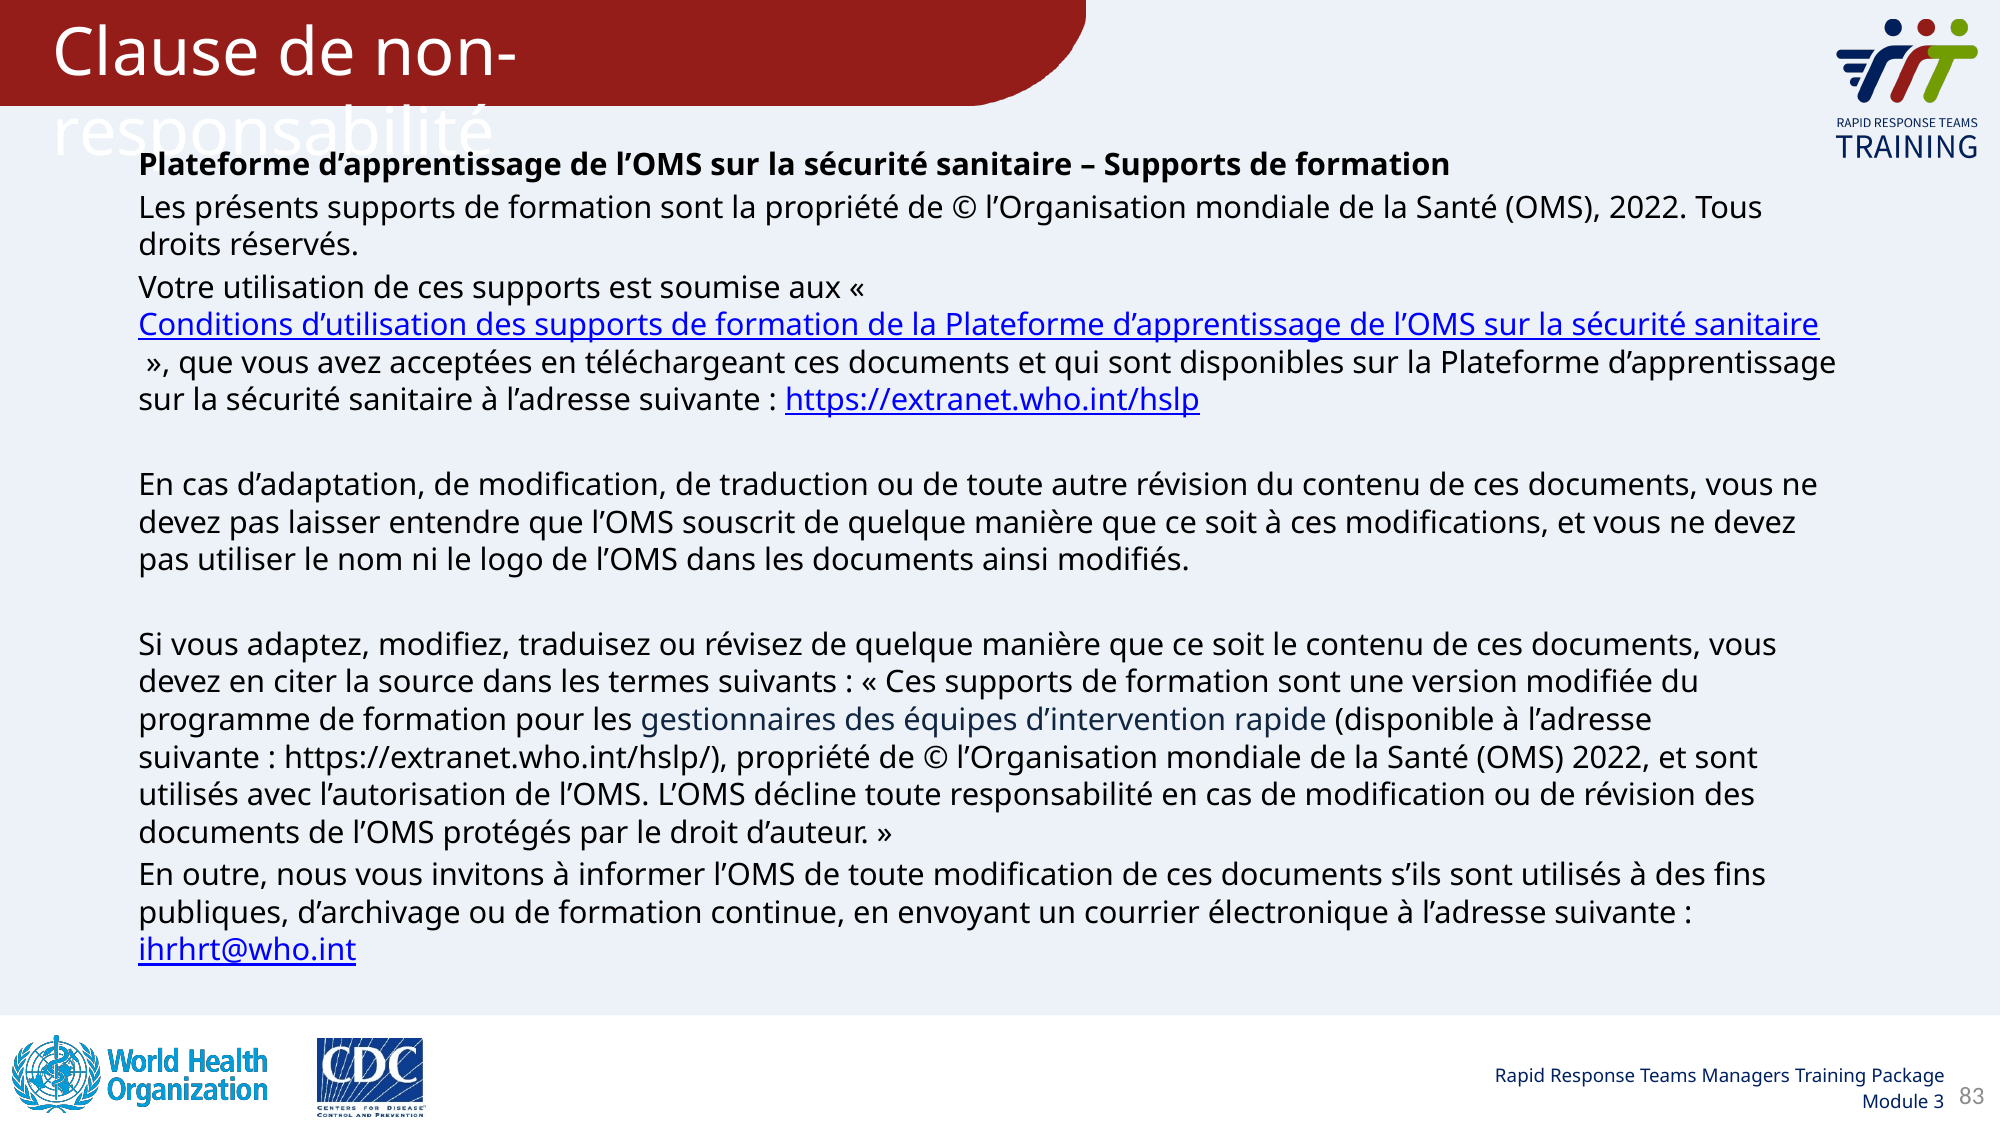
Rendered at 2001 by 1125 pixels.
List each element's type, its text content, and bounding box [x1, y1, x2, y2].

picture [24, 1054, 36, 1087]
slide_number 83 [1912, 1065, 2000, 1125]
picture [30, 1083, 37, 1091]
picture [317, 1038, 426, 1117]
picture [36, 1088, 78, 1105]
picture [1835, 19, 1978, 167]
picture [0, 0, 1086, 106]
picture [46, 1056, 54, 1062]
picture [34, 1054, 43, 1078]
picture [12, 1083, 48, 1113]
picture [40, 1062, 47, 1070]
picture [71, 1053, 90, 1091]
picture [12, 1035, 54, 1068]
list Plateforme d’apprentissage de l’OMS sur la sécurité sanitaire – Supports de formation Les présents supports de formation sont la propriété de © l’Organisation mondiale de la Santé (OMS), 2022. Tous droits réservés. Votre utilisation de ces supports est soumise aux « Conditions d’utilisation des supports de formation de la Plateforme d’apprentissage de l’OMS sur la sécurité sanitaire », que vous avez acceptées en téléchargeant ces documents et qui sont disponibles sur la Plateforme d’apprentissage sur la sécurité sanitaire à l’adresse suivante : https://extranet.who.int/hslp En cas d’adaptation, de modification, de traduction ou de toute autre révision du contenu de ces documents, vous ne devez pas laisser entendre que l’OMS souscrit de quelque manière que ce soit à ces modifications, et vous ne devez pas utiliser le nom ni le logo de l’OMS dans les documents ainsi modifiés. Si vous adaptez, modifiez, traduisez ou révisez de quelque manière que ce soit le contenu de ces documents, vous devez en citer la source dans les termes suivants : « Ces supports de formation sont une version modifiée du programme de formation pour les gestionnaires des équipes d’intervention rapide (disponible à l’adresse suivante : https://extranet.who.int/hslp/), propriété de © l’Organisation mondiale de la Santé (OMS) 2022, et sont utilisés avec l’autorisation de l’OMS. L’OMS décline toute responsabilité en cas de modification ou de révision des documents de l’OMS protégés par le droit d’auteur. » En outre, nous vous invitons à informer l’OMS de toute modification de ces documents sʼils sont utilisés à des fins publiques, d’archivage ou de formation continue, en envoyant un courrier électronique à l’adresse suivante : ihrhrt@who.int [130, 137, 1846, 993]
picture [50, 1108, 62, 1113]
picture [22, 1062, 26, 1077]
picture [59, 1035, 267, 1113]
